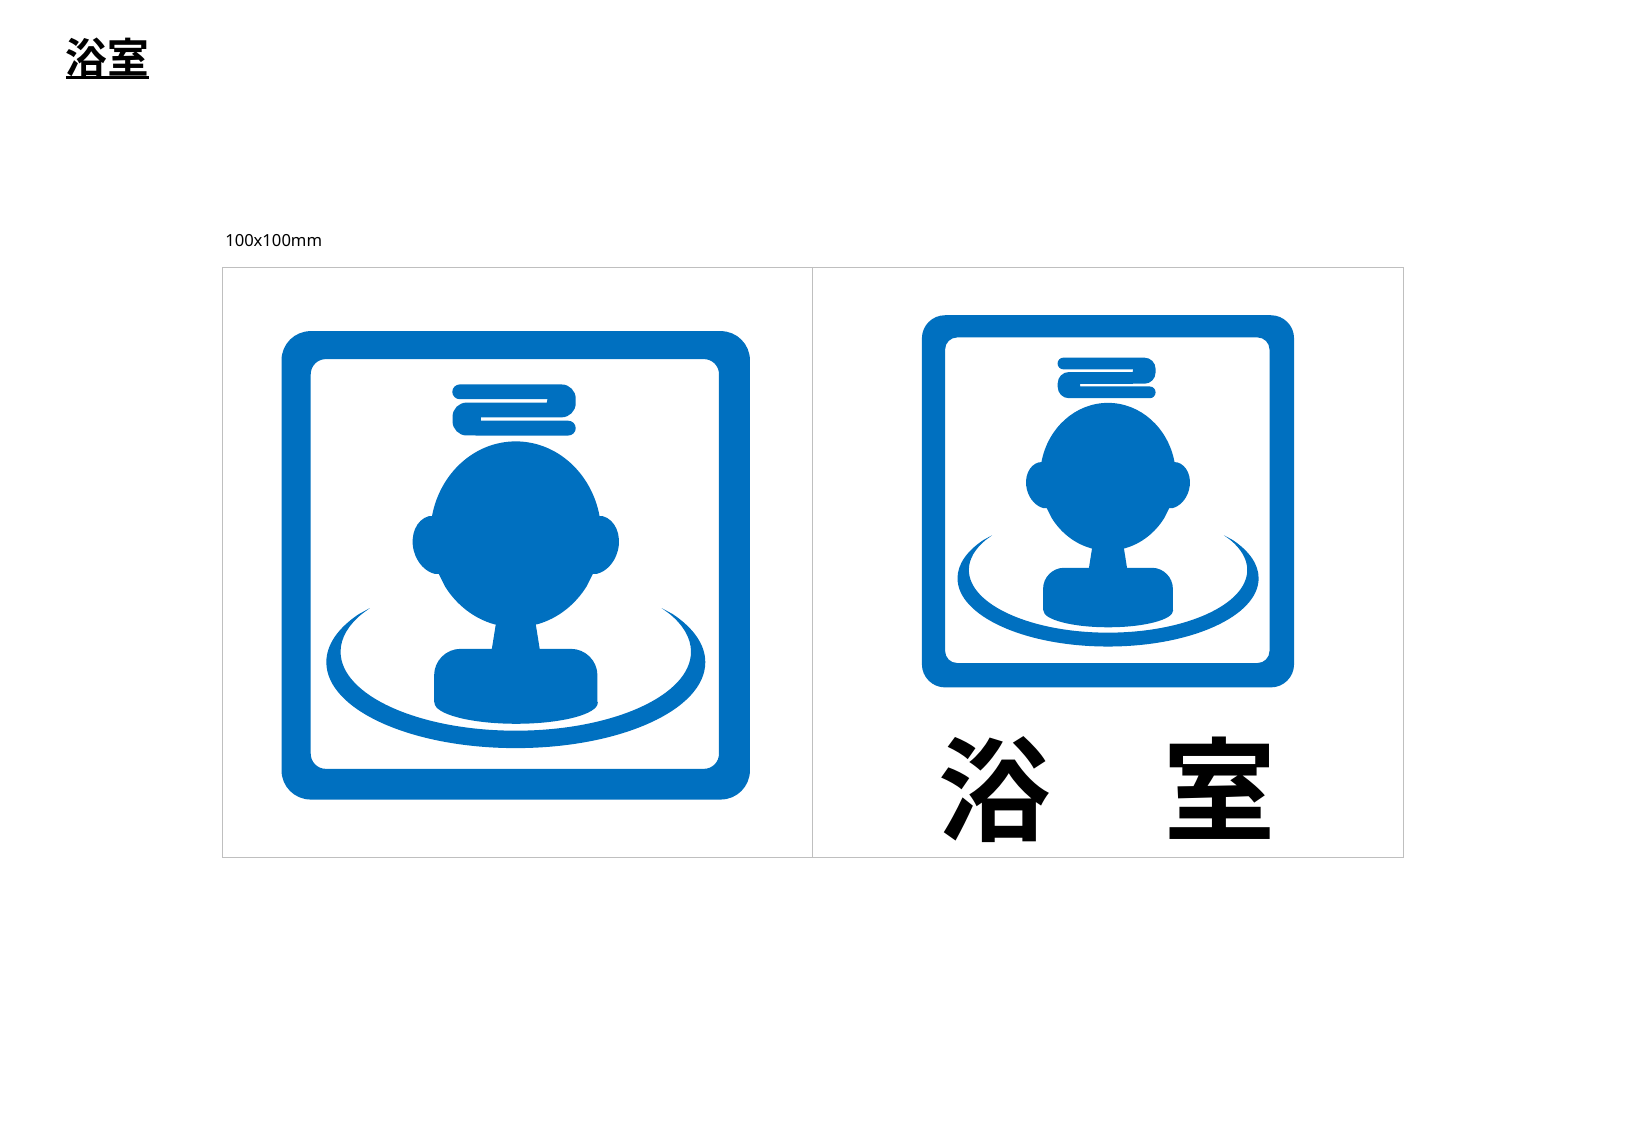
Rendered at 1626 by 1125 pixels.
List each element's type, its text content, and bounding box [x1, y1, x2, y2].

text_box [811, 266, 1404, 859]
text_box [281, 331, 750, 800]
text_box [221, 266, 811, 859]
text_box 浴室 [51, 24, 165, 89]
text_box 浴 室 [924, 712, 1292, 863]
text_box 100x100mm [225, 229, 323, 250]
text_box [921, 315, 1295, 688]
